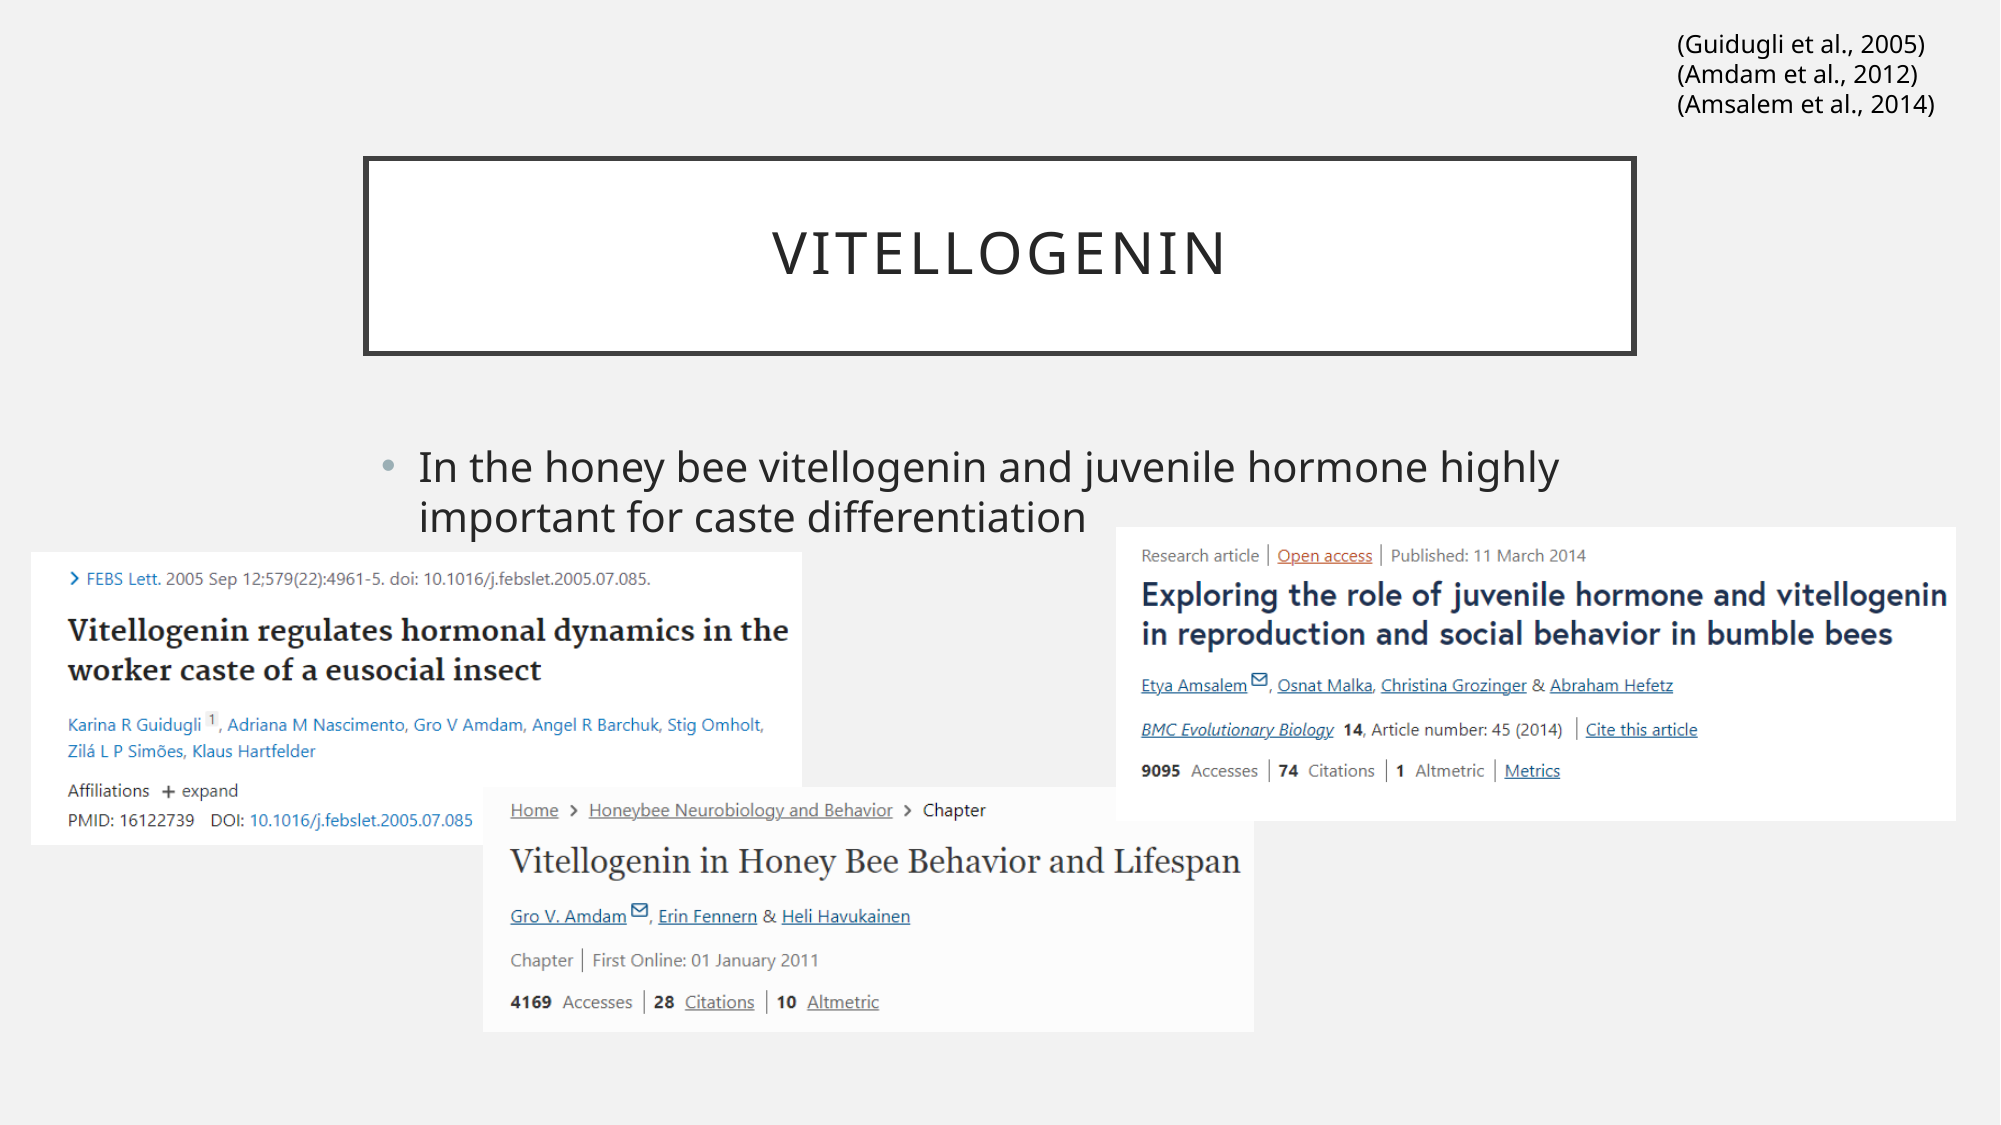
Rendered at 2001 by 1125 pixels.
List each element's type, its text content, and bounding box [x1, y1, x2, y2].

list In the honey bee vitellogenin and juvenile hormone highly important for caste differentiation [366, 432, 1634, 563]
picture [31, 527, 1956, 1032]
text_box (Guidugli et al., 2005) (Amdam et al., 2012) (Amsalem et al., 2014) [1662, 21, 1981, 126]
title vitellogenin [363, 156, 1637, 356]
